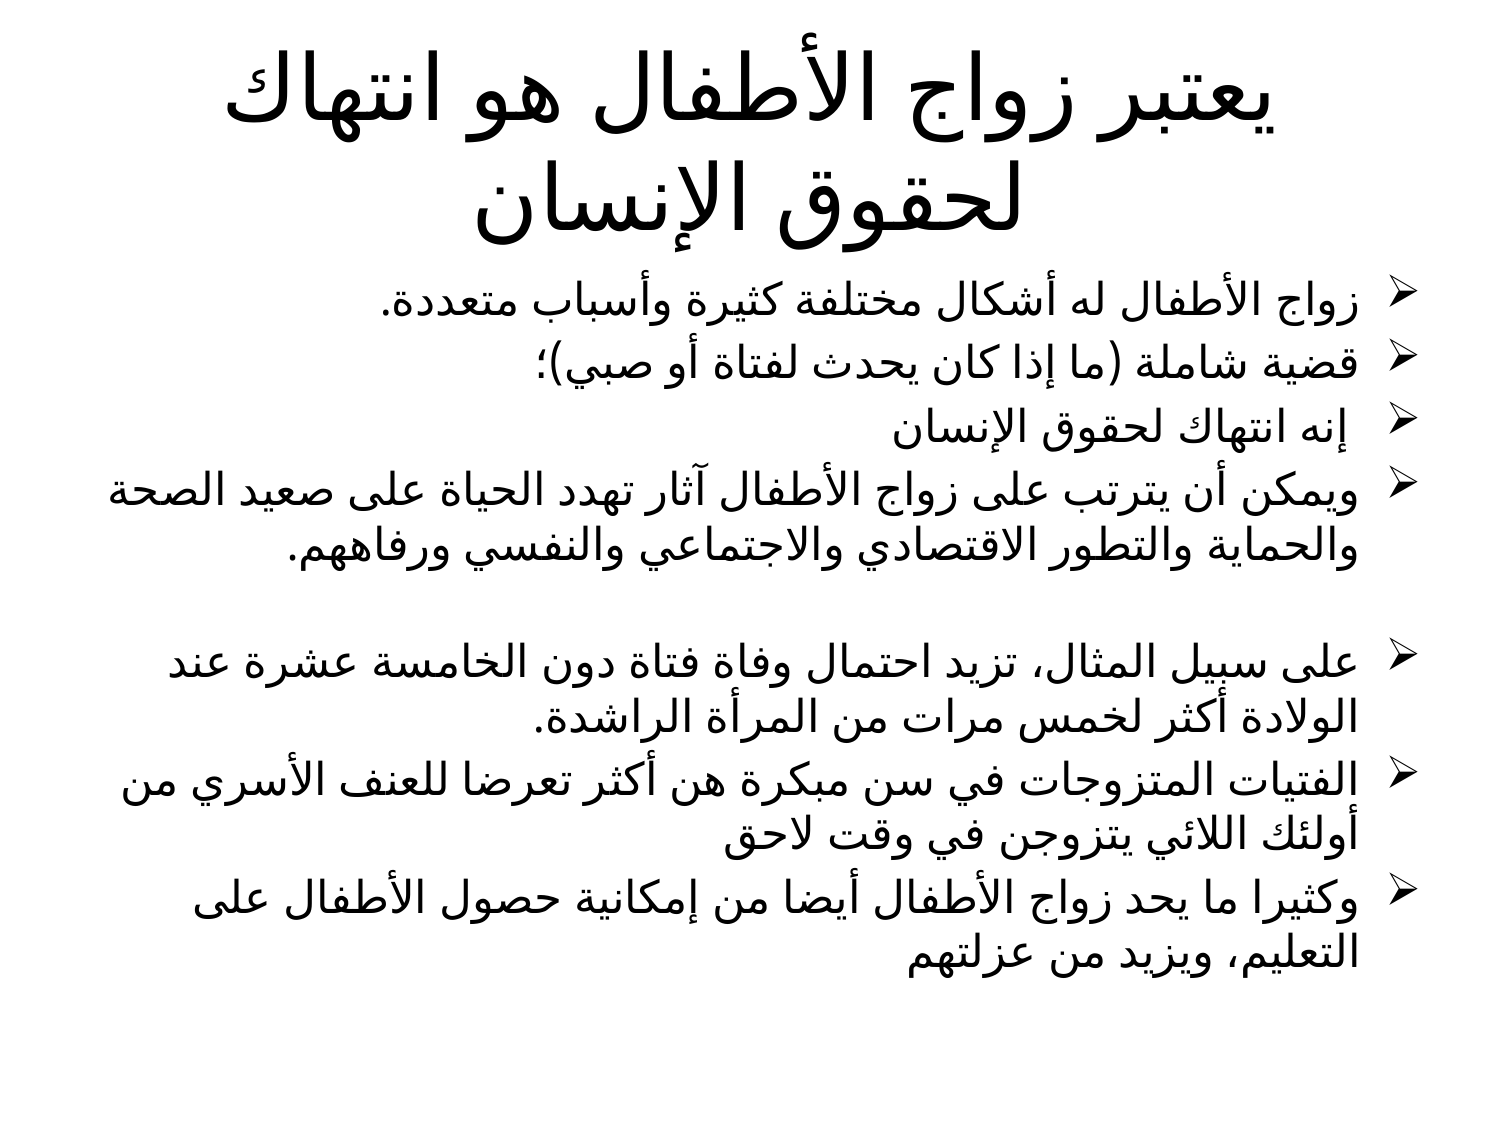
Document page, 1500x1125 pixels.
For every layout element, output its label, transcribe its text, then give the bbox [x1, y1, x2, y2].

list زواج الأطفال له أشكال مختلفة كثيرة وأسباب متعددة. قضية شاملة (ما إذا كان يحدث لفتاة أو صبي)؛ إنه انتهاك لحقوق الإنسان ويمكن أن يترتب على زواج الأطفال آثار تهدد الحياة على صعيد الصحة والحماية والتطور الاقتصادي والاجتماعي والنفسي ورفاههم. على سبيل المثال، تزيد احتمال وفاة فتاة دون الخامسة عشرة عند الولادة أكثر لخمس مرات من المرأة الراشدة. الفتيات المتزوجات في سن مبكرة هن أكثر تعرضا للعنف الأسري من أولئك اللائي يتزوجن في وقت لاحق وكثيرا ما يحد زواج الأطفال أيضا من إمكانية حصول الأطفال على التعليم، ويزيد من عزلتهم [75, 262, 1425, 1005]
title يعتبر زواج الأطفال هو انتهاك لحقوق الإنسان [75, 45, 1425, 233]
